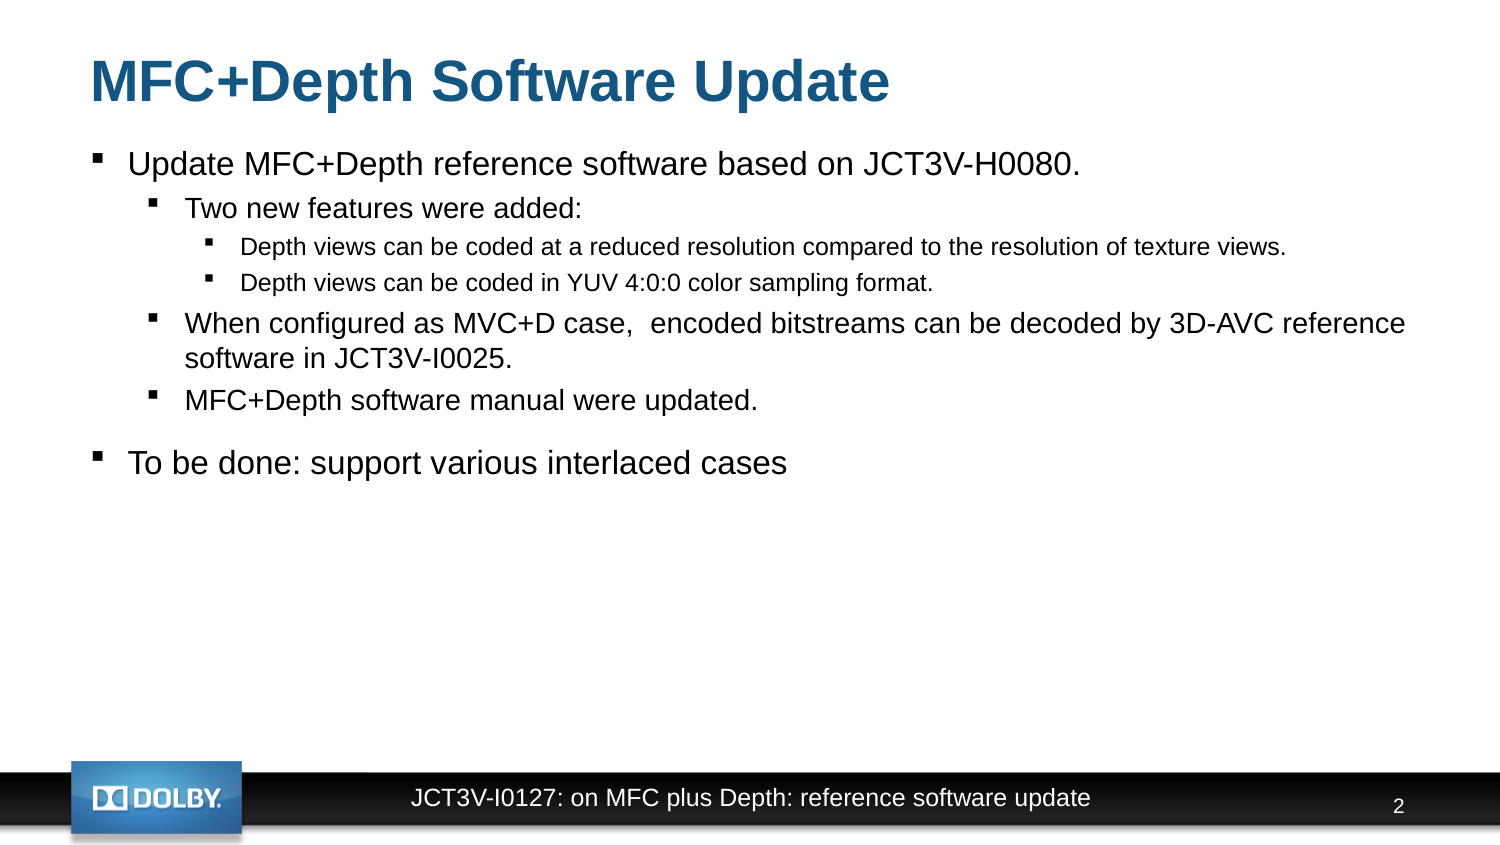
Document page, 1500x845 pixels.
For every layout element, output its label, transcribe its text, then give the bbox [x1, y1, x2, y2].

slide_number 2 [1378, 785, 1450, 835]
list Update MFC+Depth reference software based on JCT3V-H0080. Two new features were added: Depth views can be coded at a reduced resolution compared to the resolution of texture views. Depth views can be coded in YUV 4:0:0 color sampling format. When configured as MVC+D case, encoded bitstreams can be decoded by 3D-AVC reference software in JCT3V-I0025. MFC+Depth software manual were updated. To be done: support various interlaced cases [74, 134, 1426, 760]
title MFC+Depth Software Update [74, 46, 1426, 111]
picture [0, 761, 1500, 845]
